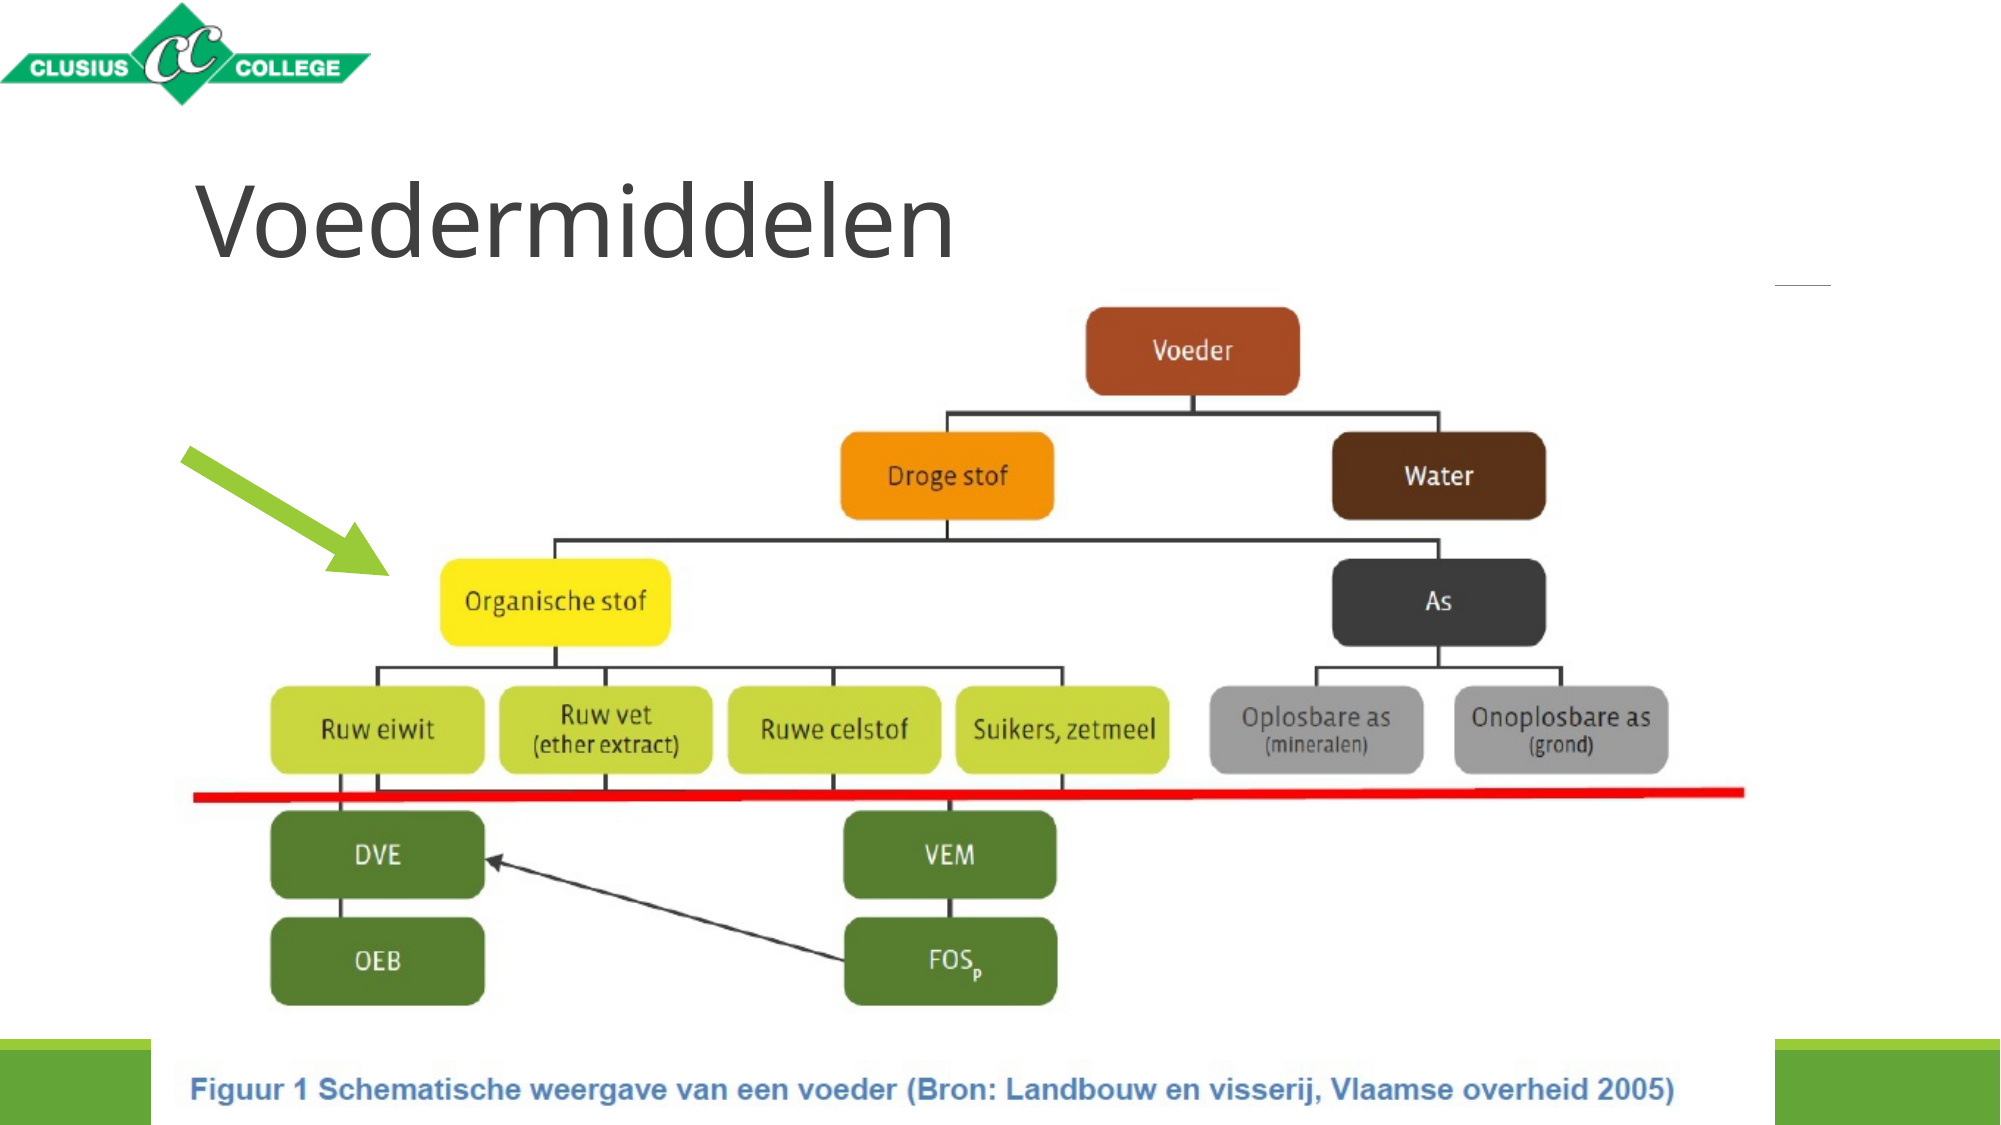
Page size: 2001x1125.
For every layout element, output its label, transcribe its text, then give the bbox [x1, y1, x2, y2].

picture [151, 284, 1775, 1125]
title Voedermiddelen [180, 47, 1830, 285]
picture [0, 1, 371, 108]
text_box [184, 453, 391, 577]
